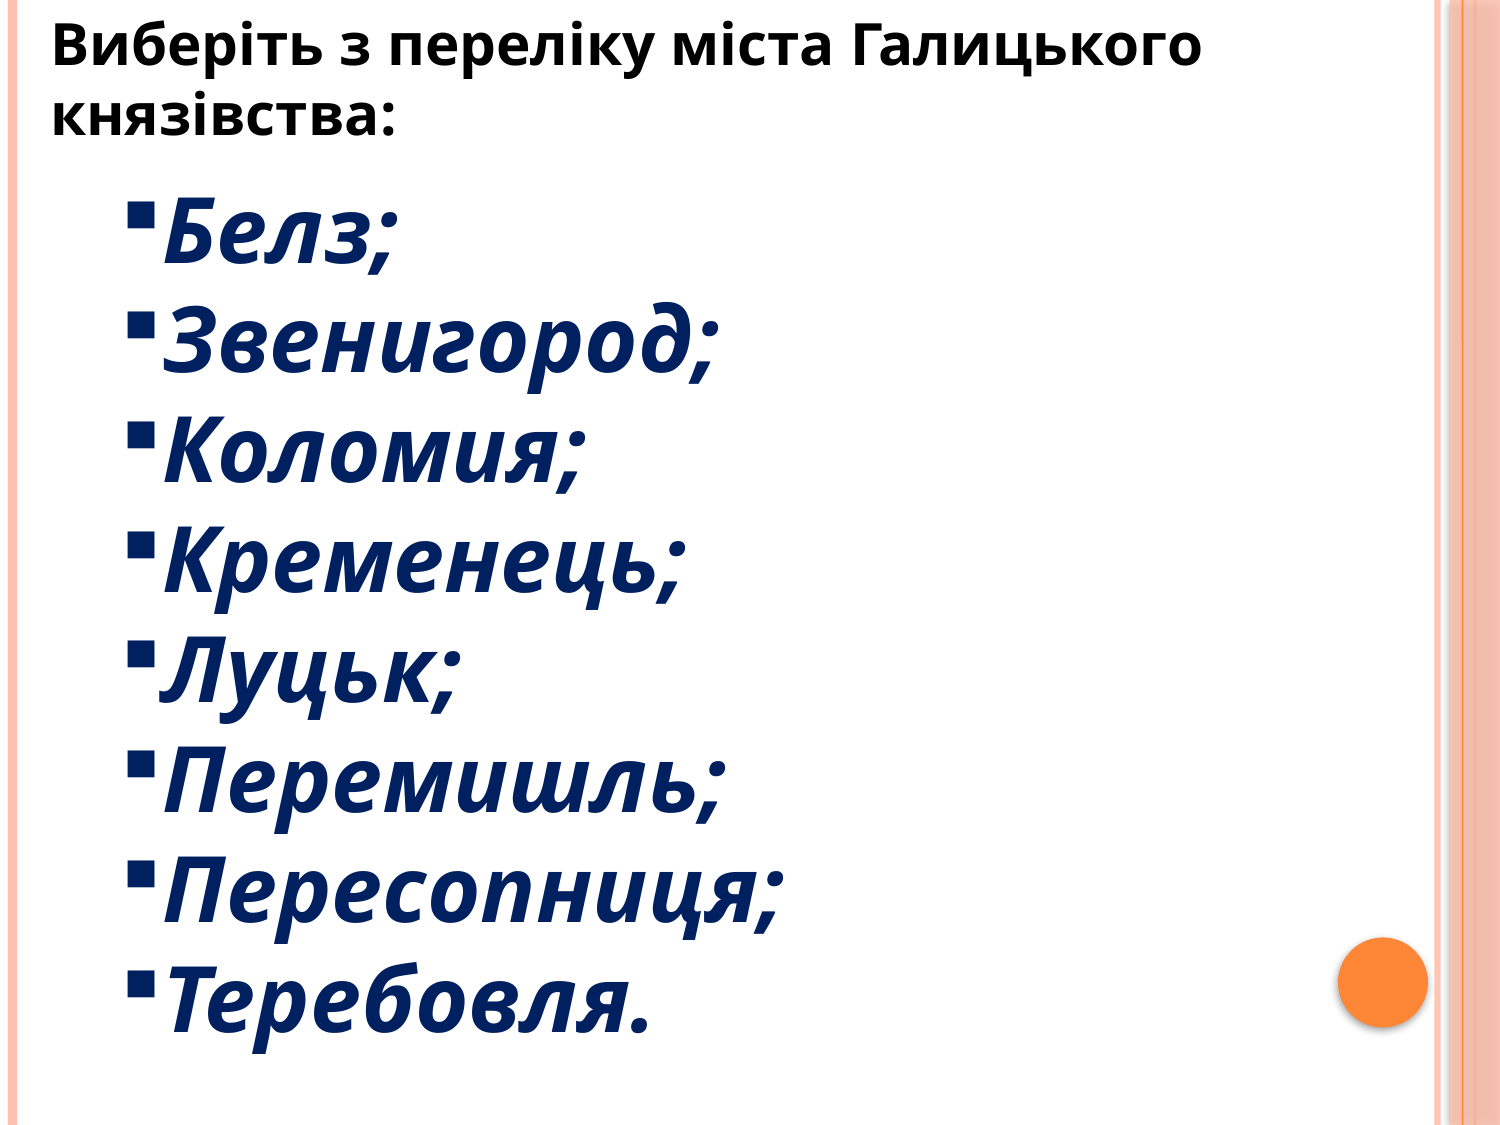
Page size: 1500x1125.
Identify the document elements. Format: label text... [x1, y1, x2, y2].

text_box Виберіть з переліку міста Галицького князівства: [35, 0, 1500, 155]
text_box Белз; Звенигород; Коломия; Кременець; Луцьк; Перемишль; Пересопниця; Теребовля. [105, 163, 1090, 1059]
